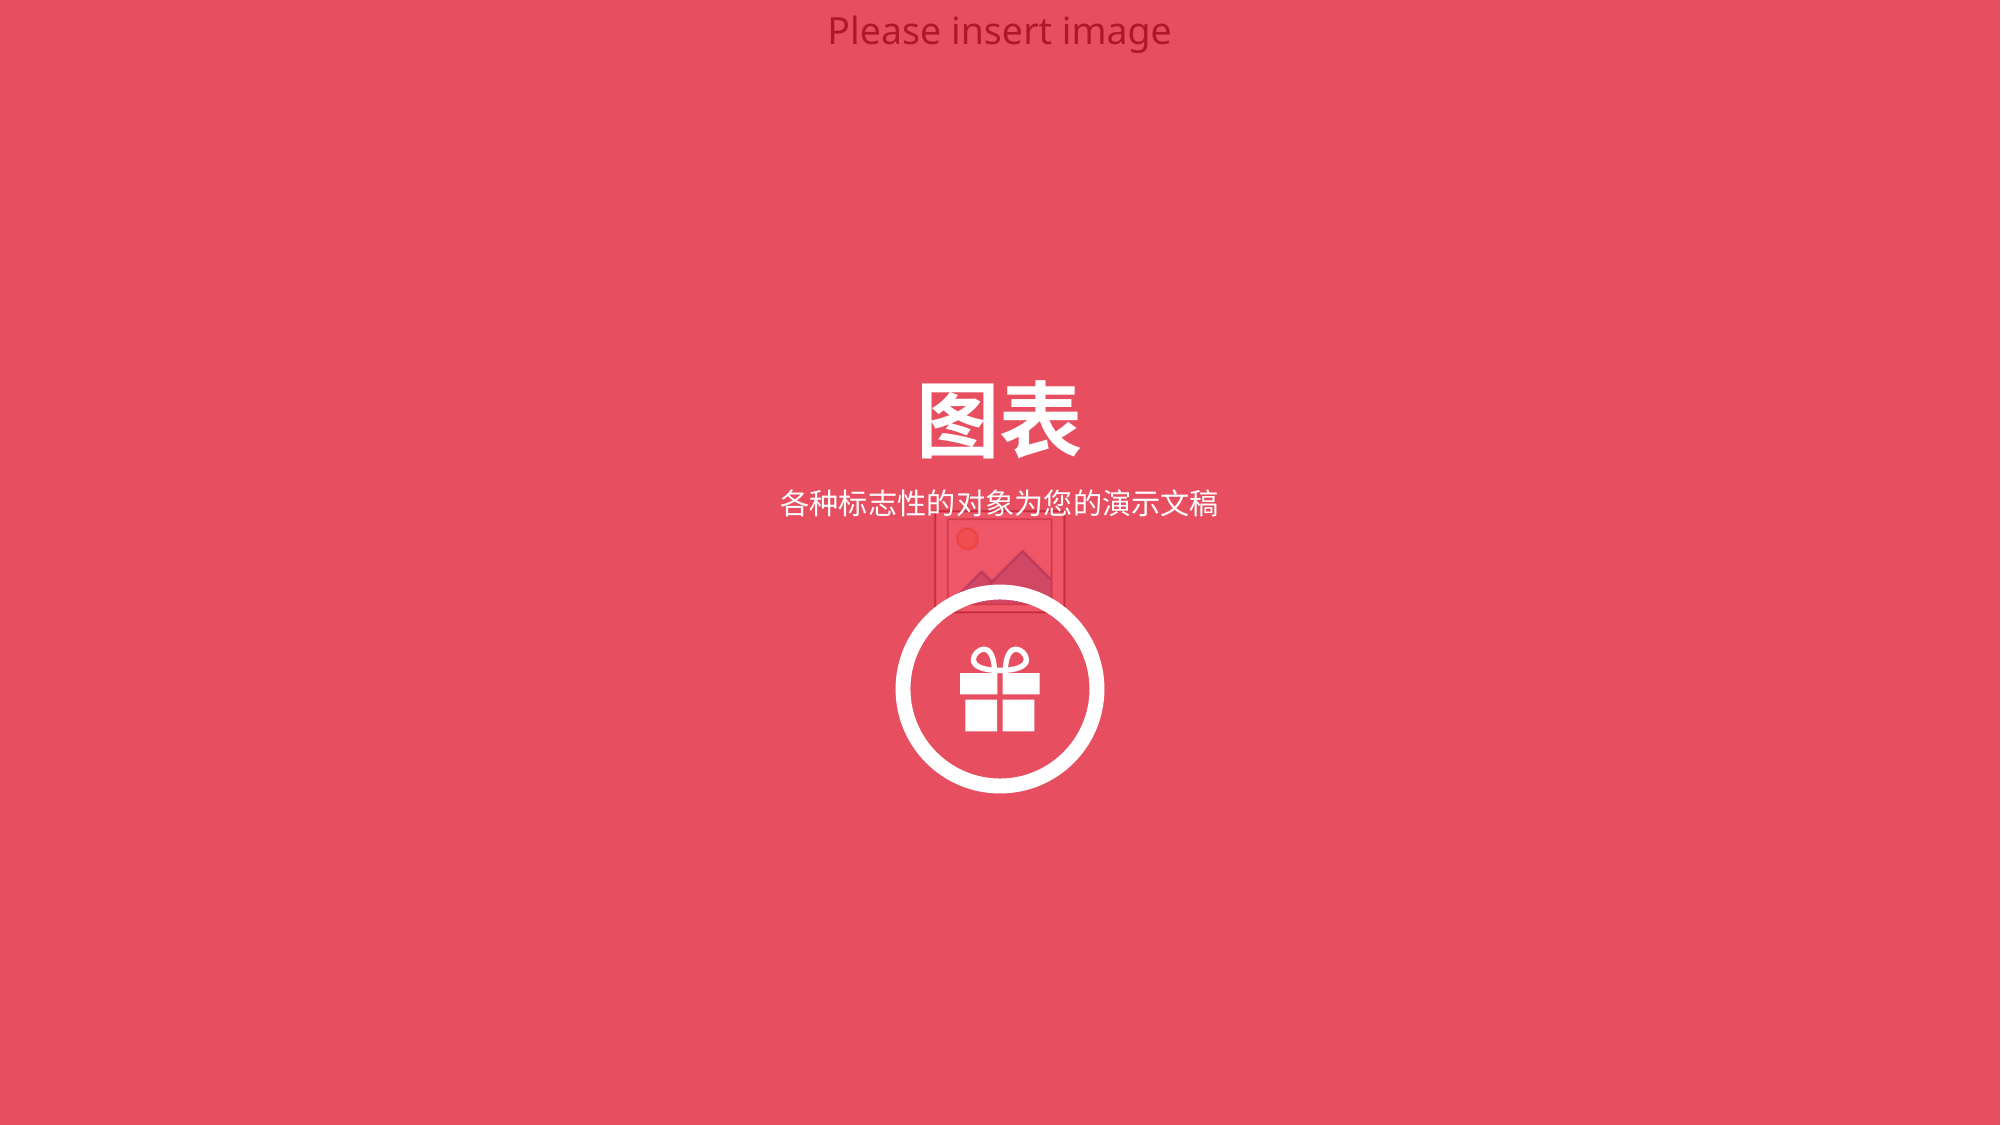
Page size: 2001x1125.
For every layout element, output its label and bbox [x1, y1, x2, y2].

picture [0, 0, 2000, 1125]
text_box [895, 584, 1105, 794]
